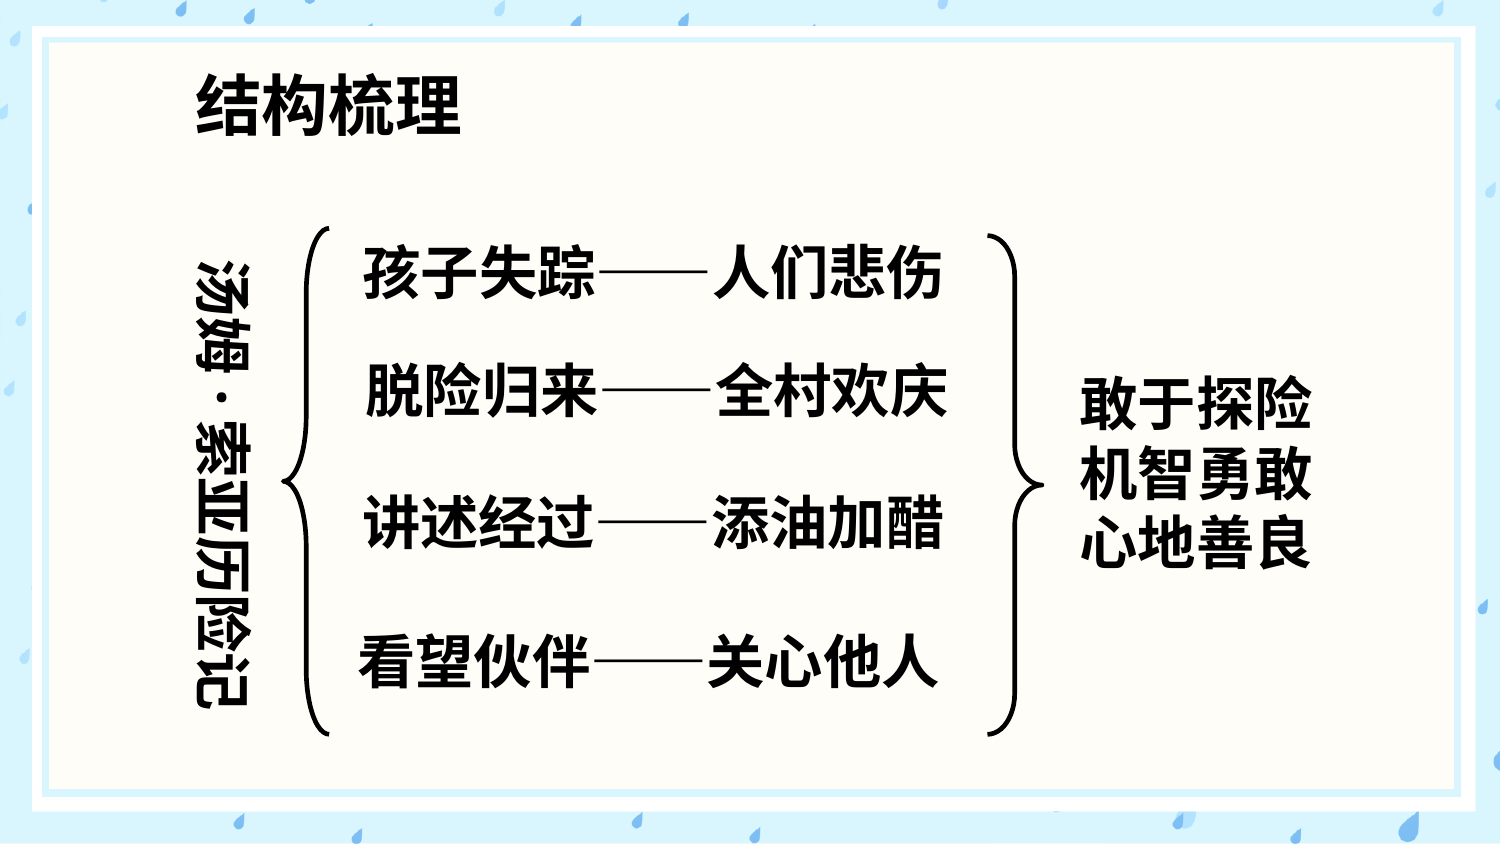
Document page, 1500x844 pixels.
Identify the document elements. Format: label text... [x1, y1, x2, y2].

text_box 汤姆·索亚历险记 [165, 223, 267, 746]
text_box 敢于探险 机智勇敢 心地善良 [1065, 359, 1375, 584]
text_box 讲述经过——添油加醋 [347, 478, 960, 564]
text_box 结构梳理 [165, 56, 492, 152]
text_box [987, 314, 1042, 735]
text_box 看望伙伴——关心他人 [342, 618, 988, 703]
text_box 脱险归来——全村欢庆 [351, 346, 964, 432]
picture [0, 0, 1500, 844]
text_box 孩子失踪——人们悲伤 [347, 228, 1050, 314]
text_box [283, 228, 330, 735]
